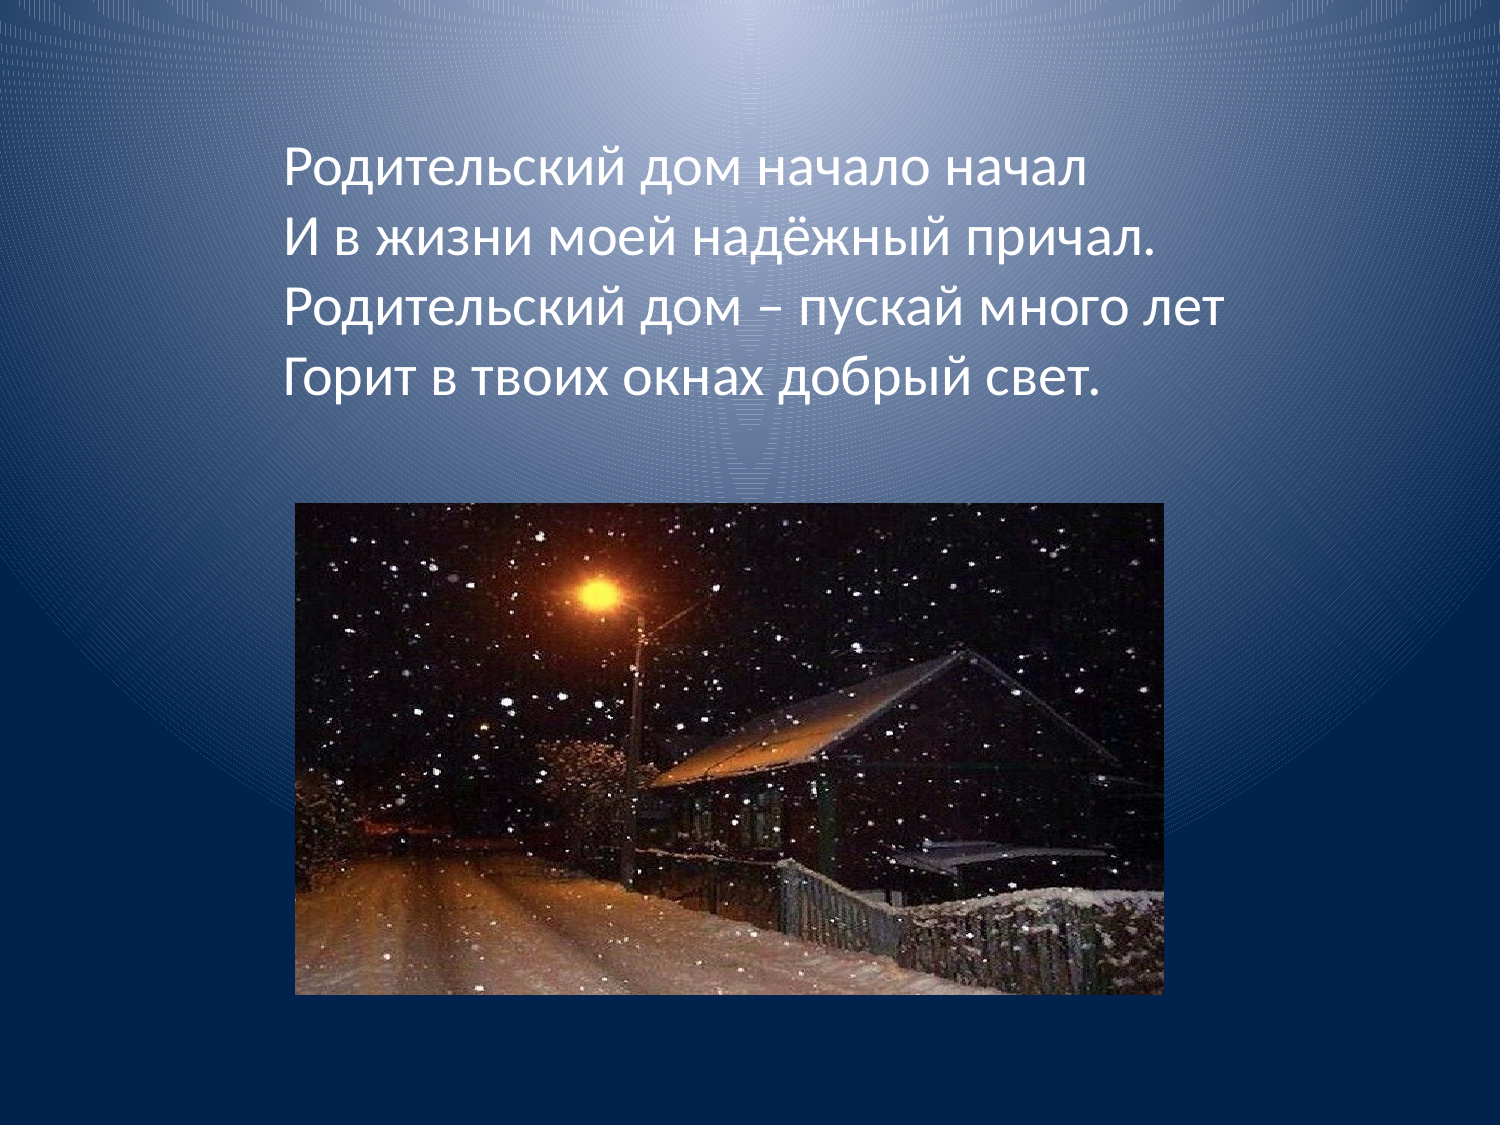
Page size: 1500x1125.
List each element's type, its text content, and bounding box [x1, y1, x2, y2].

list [295, 503, 1164, 995]
text_box Родительский дом начало начал И в жизни моей надёжный причал. Родительский дом – пускай много лет Горит в твоих окнах добрый свет. [242, 119, 1306, 415]
